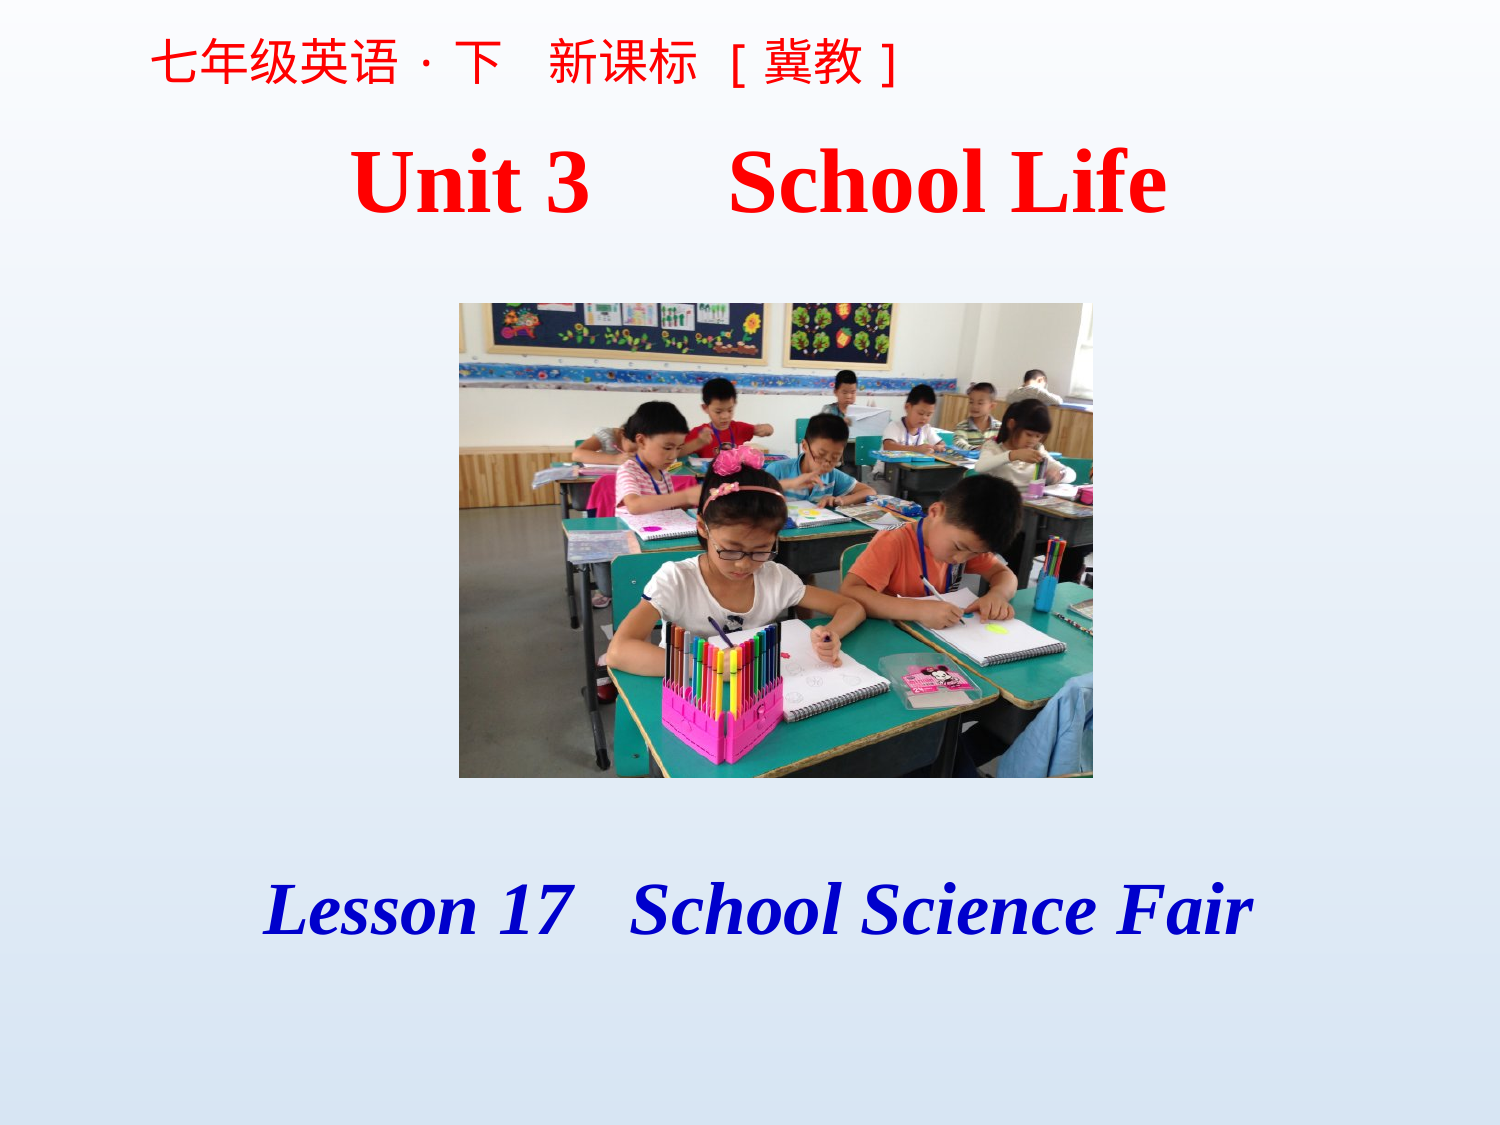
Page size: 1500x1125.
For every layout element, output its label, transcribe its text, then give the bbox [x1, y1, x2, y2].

text_box 七年级英语·下 新课标 [冀教] [0, 23, 1055, 99]
text_box Unit 3 School Life [112, 113, 1406, 239]
text_box Lesson 17 School Science Fair [3, 763, 1500, 957]
picture [459, 303, 1093, 779]
